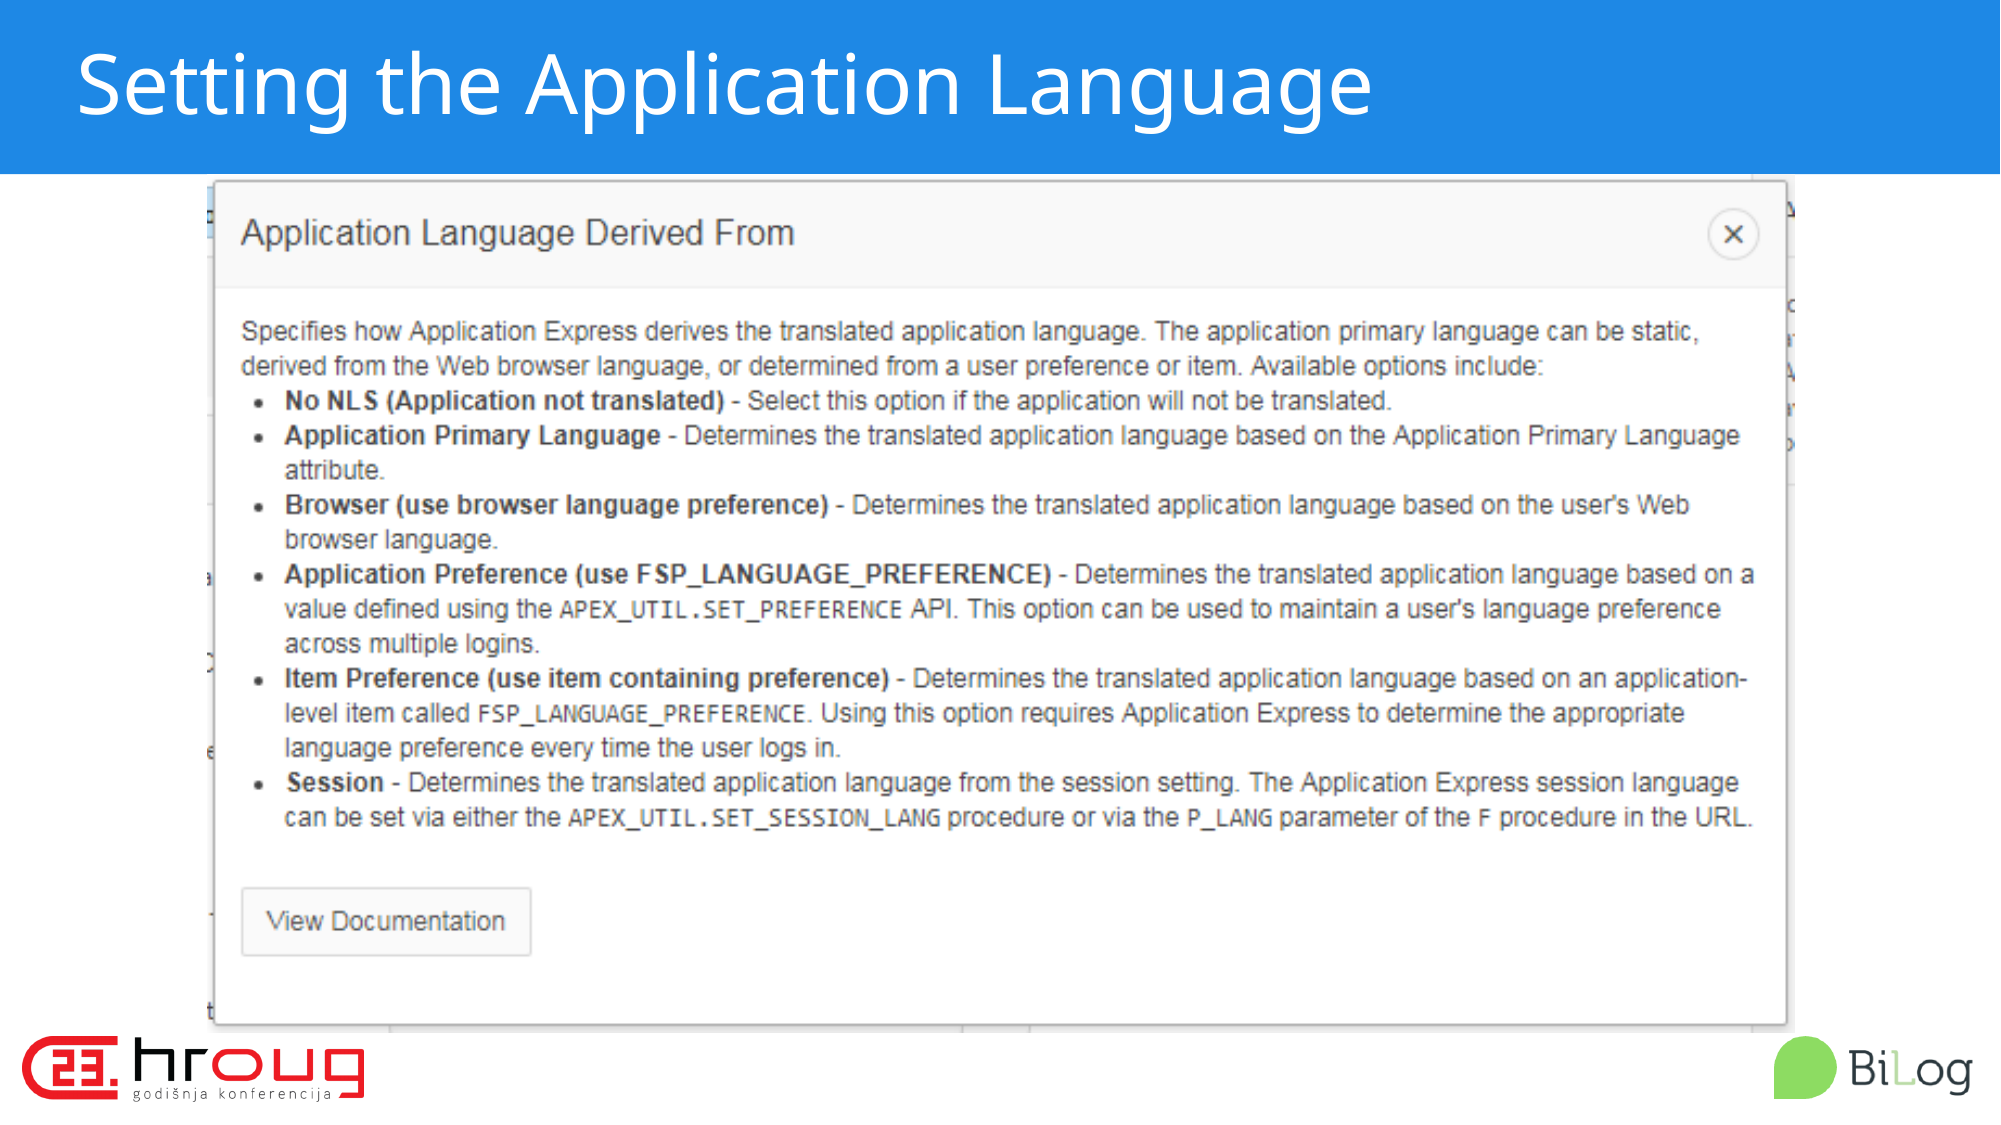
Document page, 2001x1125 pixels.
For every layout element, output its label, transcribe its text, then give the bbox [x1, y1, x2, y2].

title Setting the Application Language [61, 0, 1942, 175]
picture [1749, 1012, 2000, 1125]
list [207, 174, 1795, 1033]
picture [22, 1036, 364, 1102]
